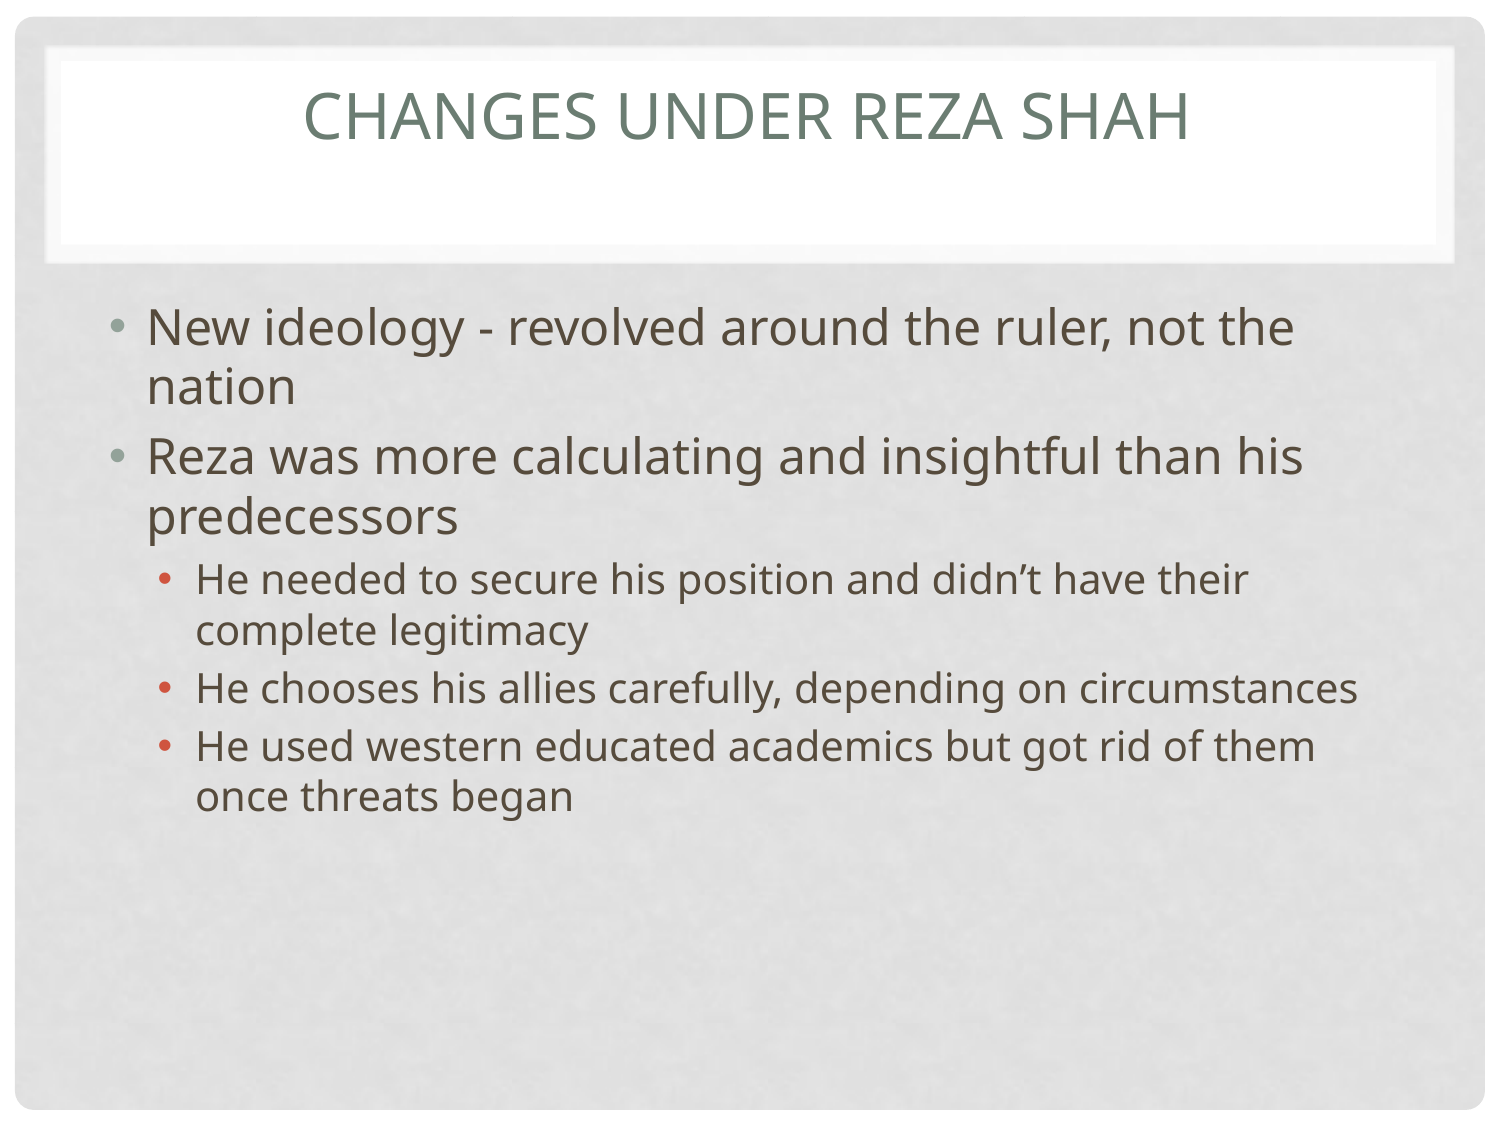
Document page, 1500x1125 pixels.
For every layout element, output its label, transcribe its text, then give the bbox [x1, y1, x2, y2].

title Changes under Reza Shah [69, 66, 1425, 238]
list New ideology - revolved around the ruler, not the nation Reza was more calculating and insightful than his predecessors He needed to secure his position and didn’t have their complete legitimacy He chooses his allies carefully, depending on circumstances He used western educated academics but got rid of them once threats began [75, 287, 1425, 1005]
